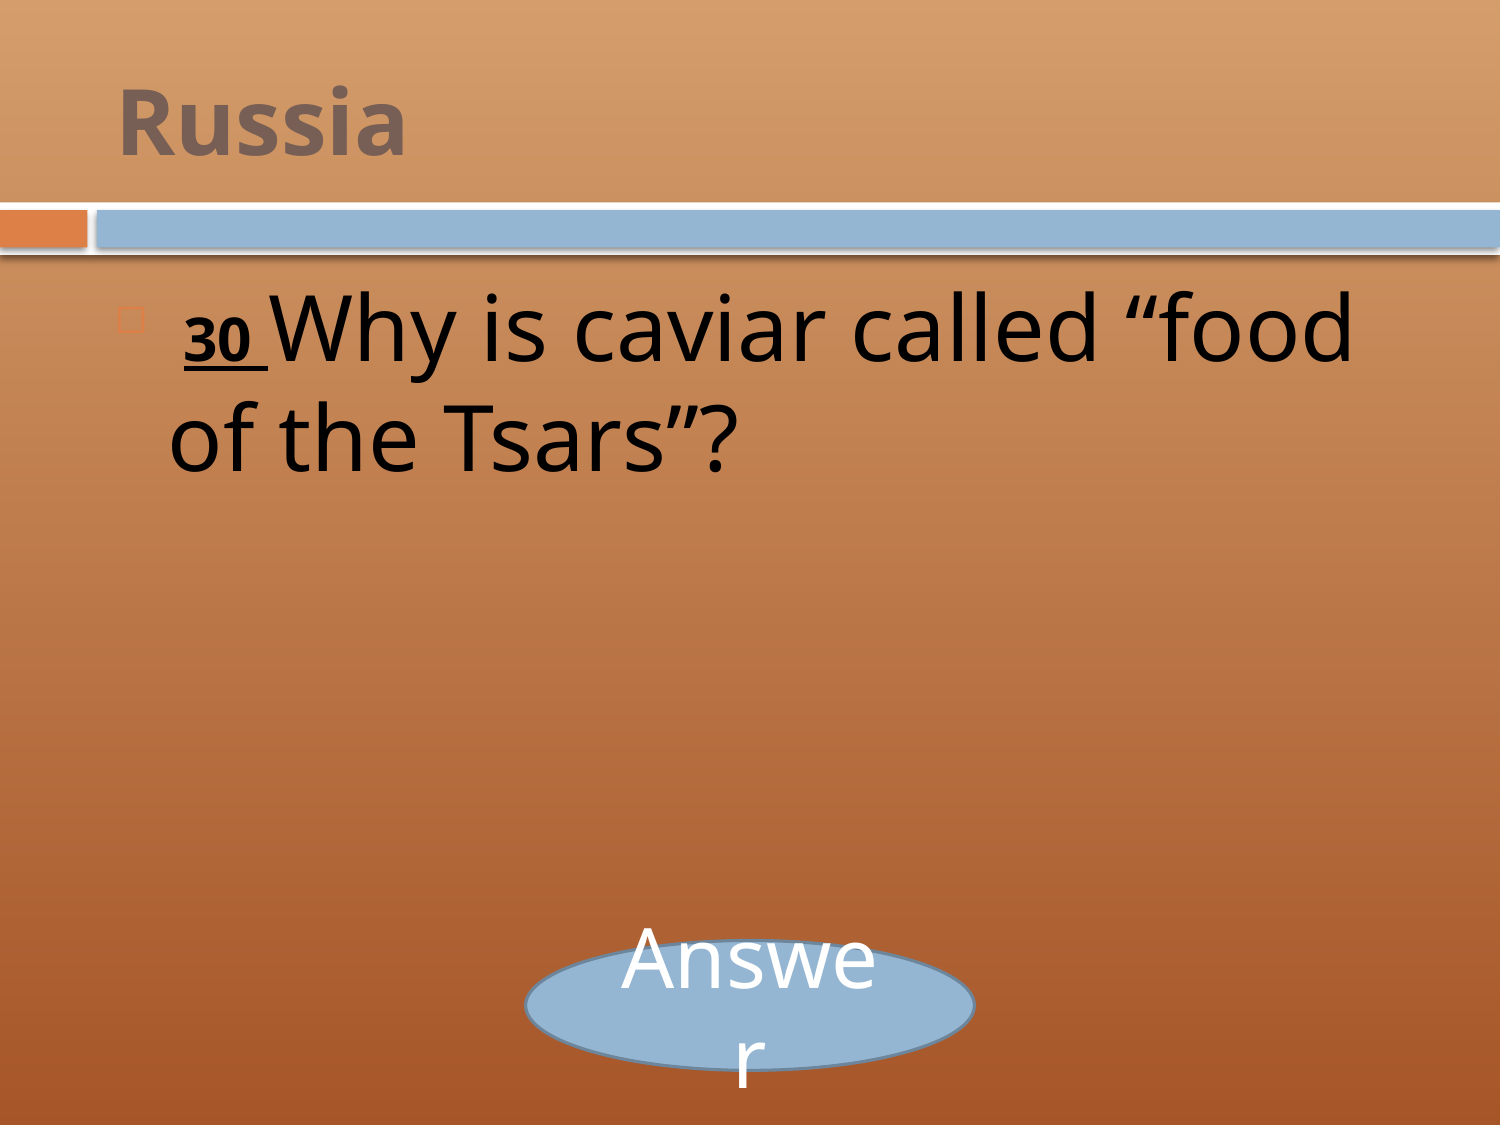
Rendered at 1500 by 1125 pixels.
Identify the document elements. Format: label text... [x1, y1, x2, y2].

title Russia [100, 37, 1438, 200]
list 30 Why is caviar called “food of the Tsars”? [100, 262, 1438, 1000]
text_box Answer [524, 938, 977, 1072]
